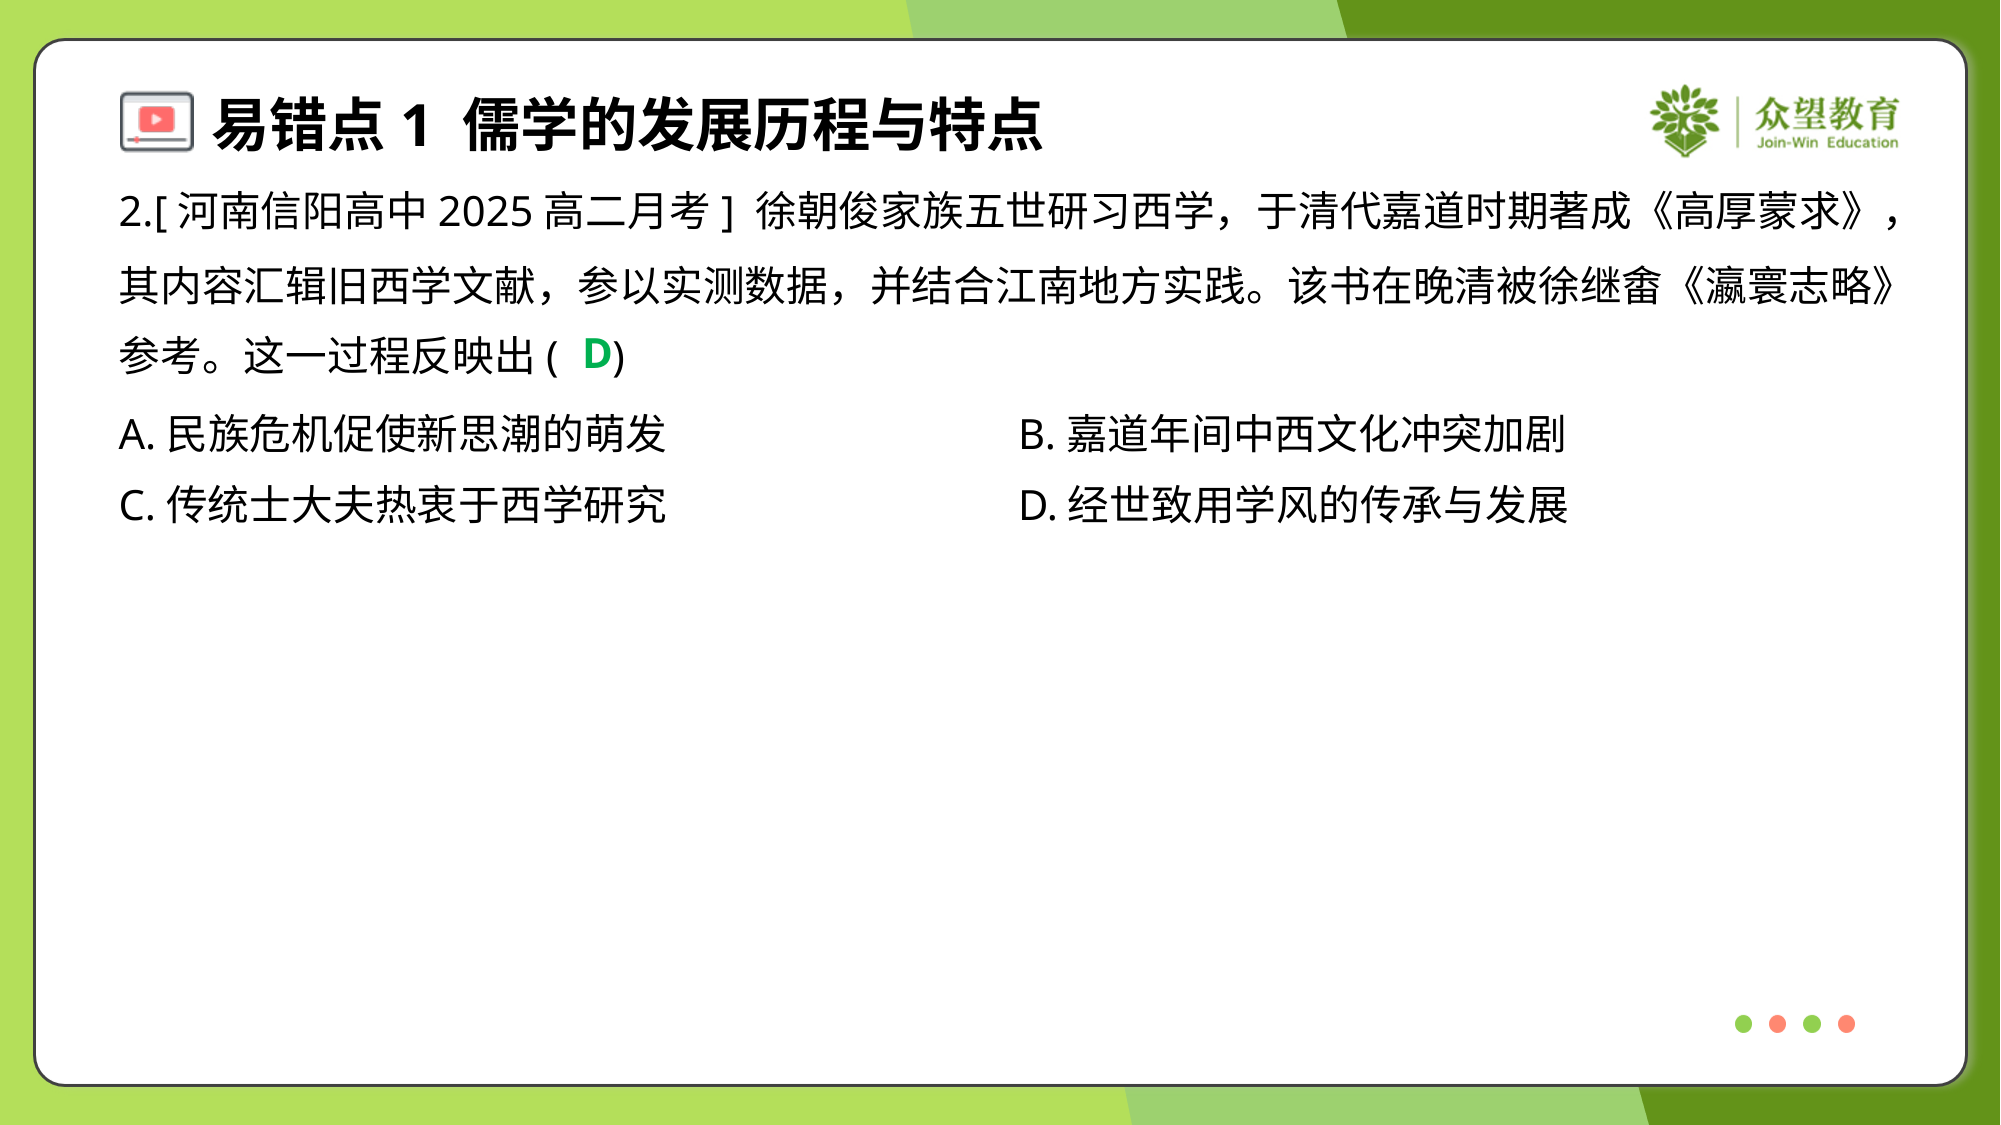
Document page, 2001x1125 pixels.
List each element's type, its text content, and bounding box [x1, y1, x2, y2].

picture [0, 0, 2000, 1125]
text_box D [565, 306, 630, 371]
text_box A.民族危机促使新思潮的萌发 B.嘉道年间中西文化冲突加剧 C.传统士大夫热衷于西学研究 D.经世致用学风的传承与发展 [118, 382, 1883, 522]
text_box 2.[河南信阳高中2025高二月考] 徐朝俊家族五世研习西学，于清代嘉道时期著成《高厚蒙求》， 其内容汇辑旧西学文献，参以实测数据，并结合江南地方实践。该书在晚清被徐继畬《瀛寰志略》 参考。这一过程反映出( ) [118, 159, 1883, 373]
